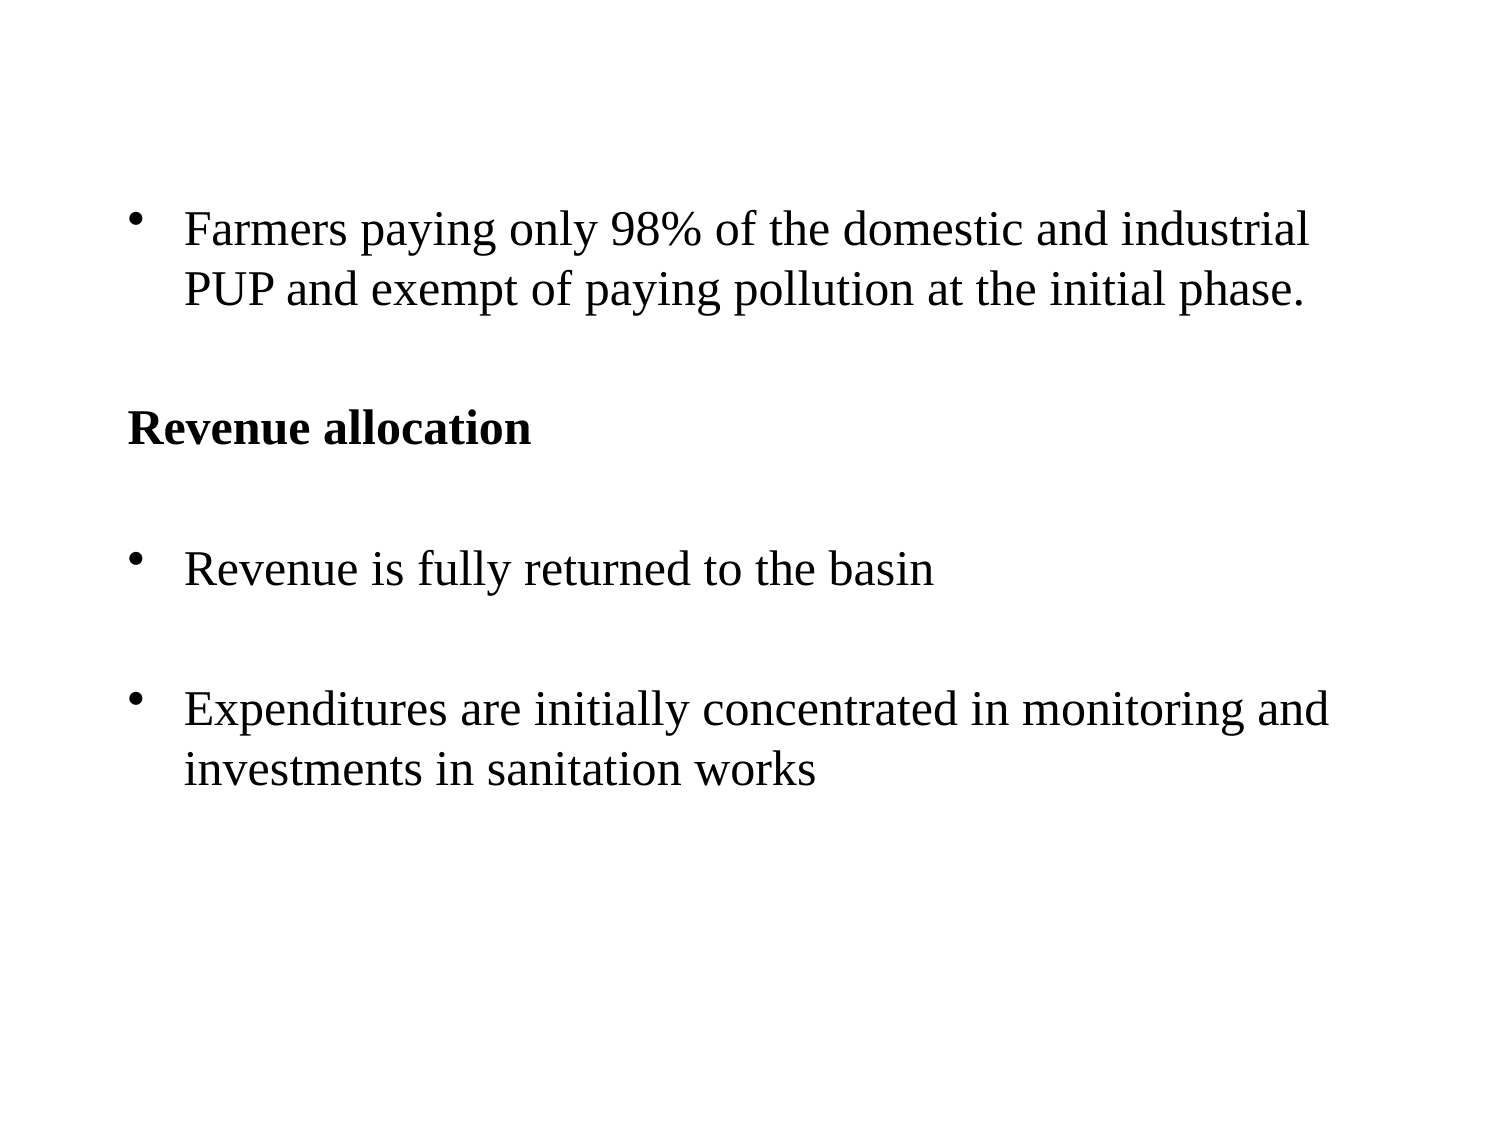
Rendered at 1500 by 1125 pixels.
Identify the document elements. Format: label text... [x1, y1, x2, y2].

list Farmers paying only 98% of the domestic and industrial PUP and exempt of paying pollution at the initial phase. Revenue allocation Revenue is fully returned to the basin Expenditures are initially concentrated in monitoring and investments in sanitation works [112, 187, 1388, 1001]
